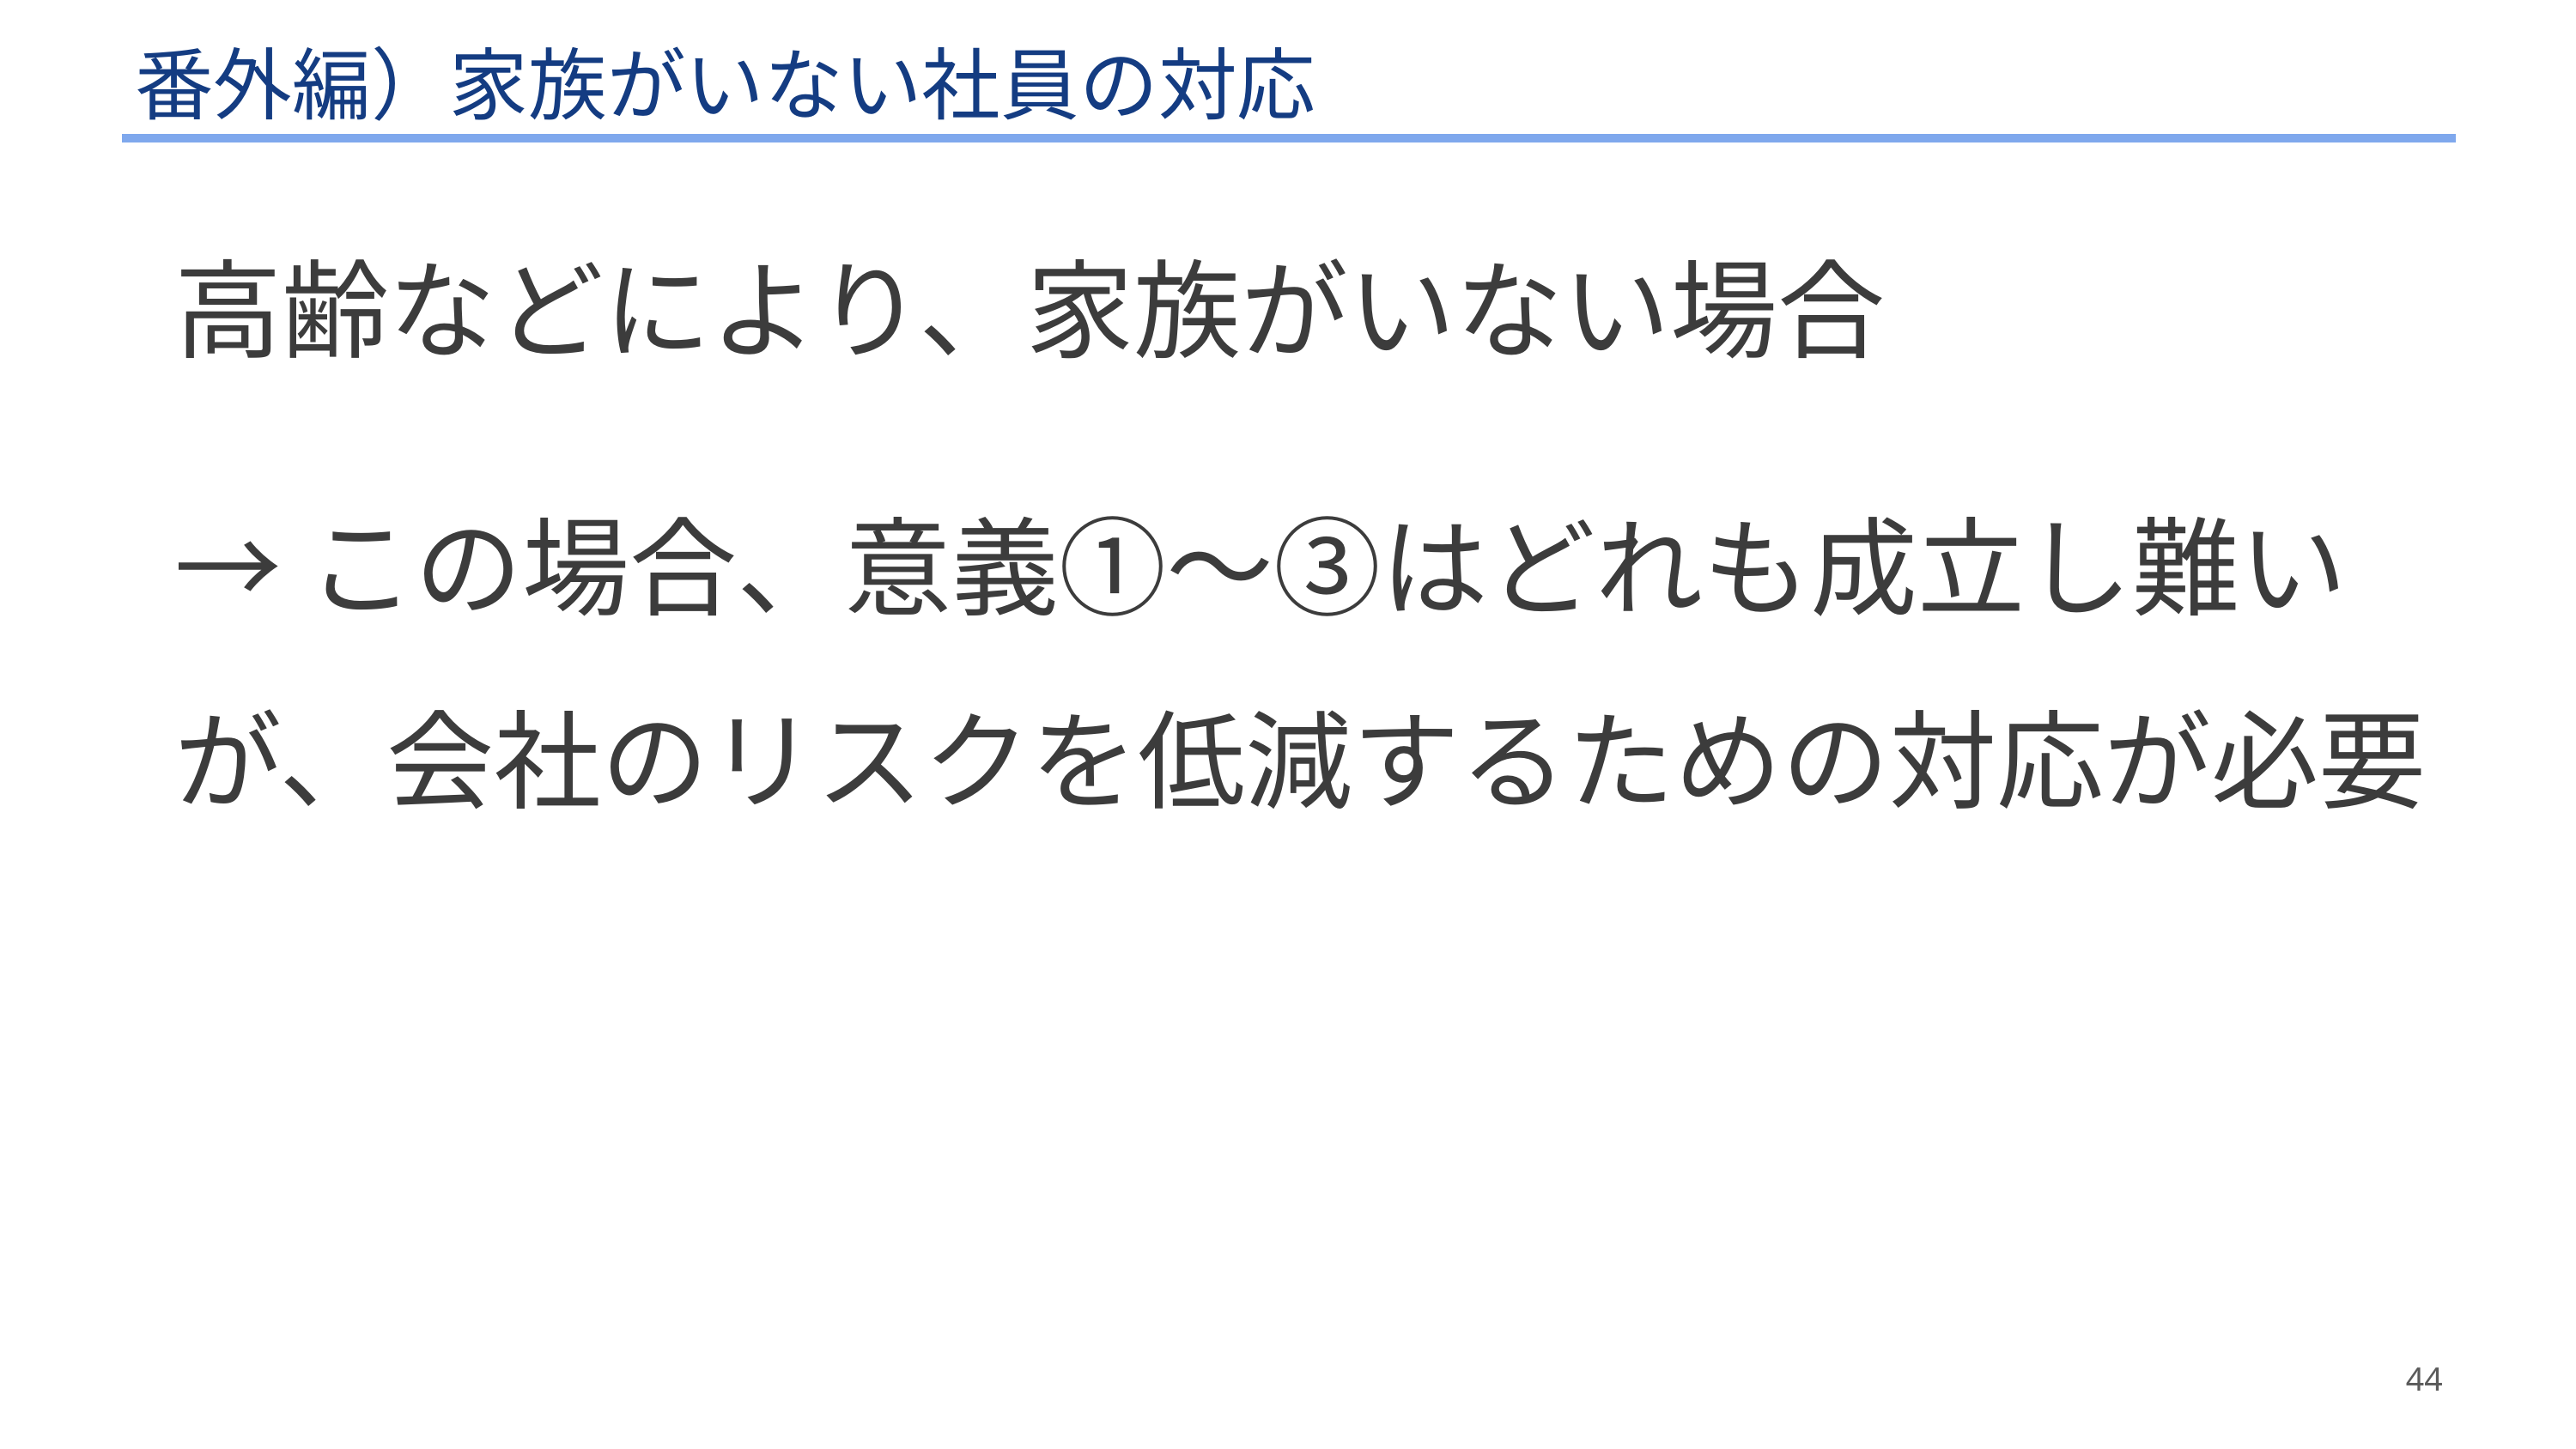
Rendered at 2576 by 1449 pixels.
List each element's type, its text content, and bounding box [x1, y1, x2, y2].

list 高齢などにより、家族がいない場合 →この場合、意義①～③はどれも成立し難いが、会社のリスクを低減するための対応が必要 [124, 171, 2456, 1317]
slide_number 44 [2337, 1342, 2456, 1420]
title 番外編）家族がいない社員の対応 [122, 39, 2454, 139]
